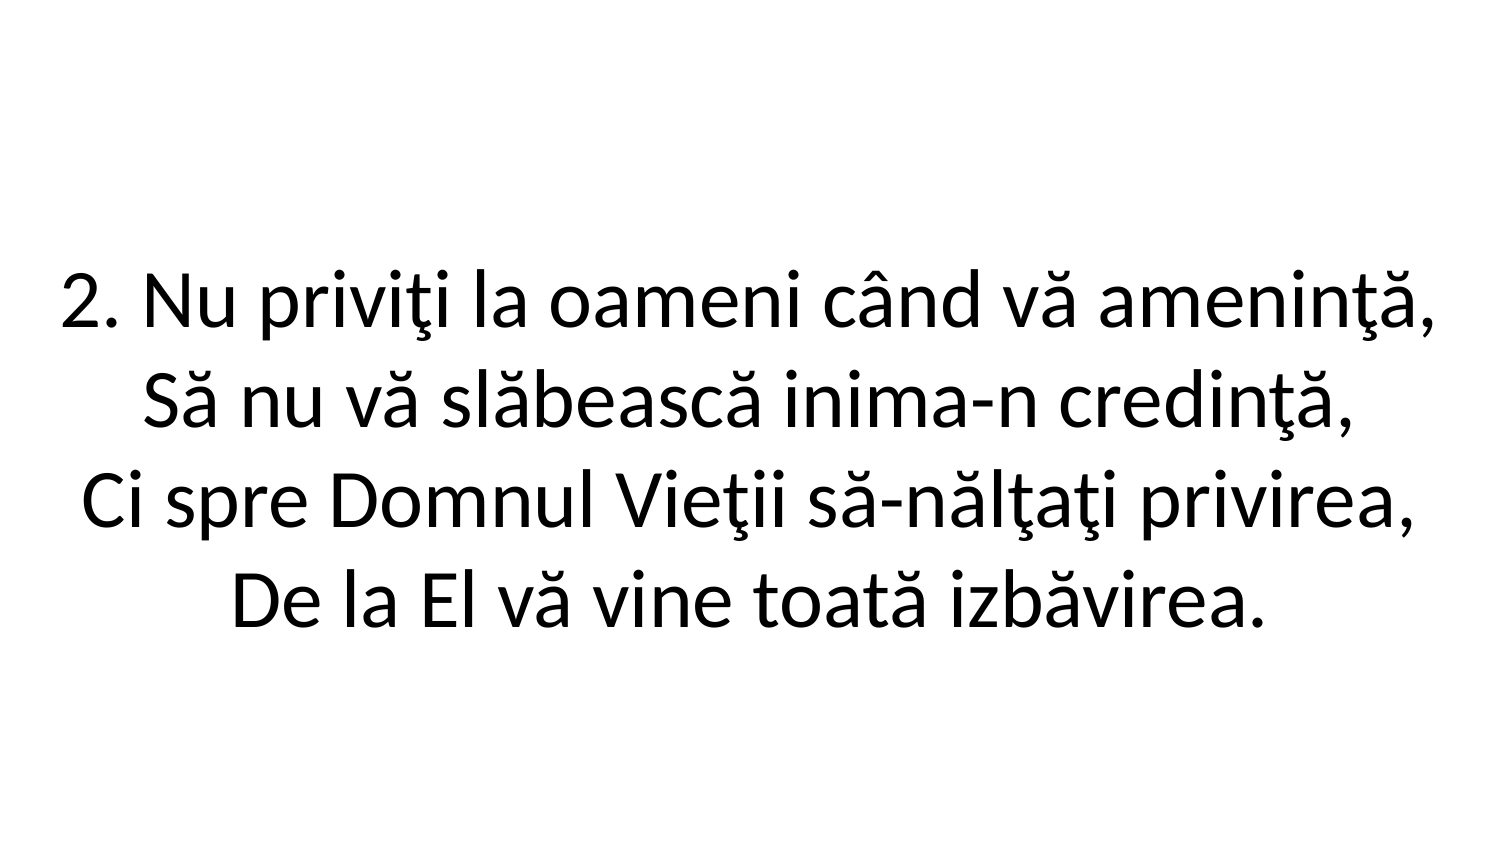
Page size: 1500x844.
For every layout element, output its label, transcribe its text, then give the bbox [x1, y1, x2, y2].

text_box 2. Nu priviţi la oameni când vă ameninţă, Să nu vă slăbească inima-n credinţă, Ci spre Domnul Vieţii să-nălţaţi privirea, De la El vă vine toată izbăvirea. [44, 192, 1456, 652]
